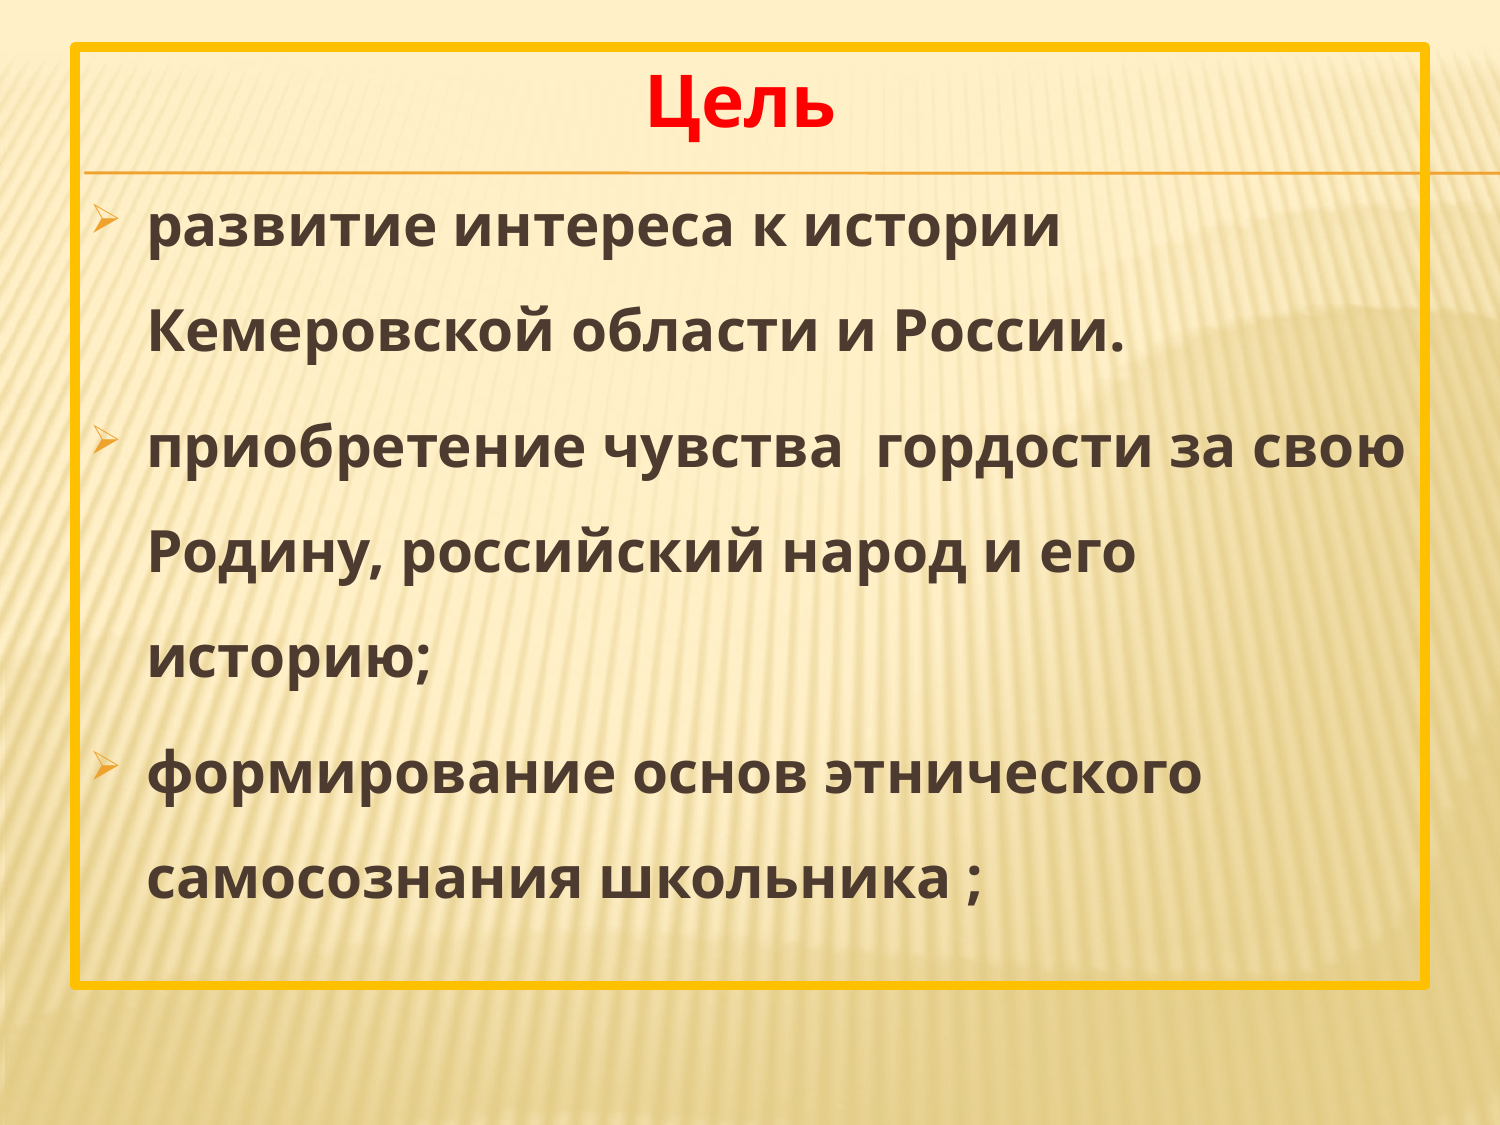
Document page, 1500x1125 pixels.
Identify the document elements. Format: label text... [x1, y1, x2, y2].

list Цель развитие интереса к истории Кемеровской области и России. приобретение чувства гордости за свою Родину, российский народ и его историю; формирование основ этнического самосознания школьника ; [75, 46, 1425, 986]
